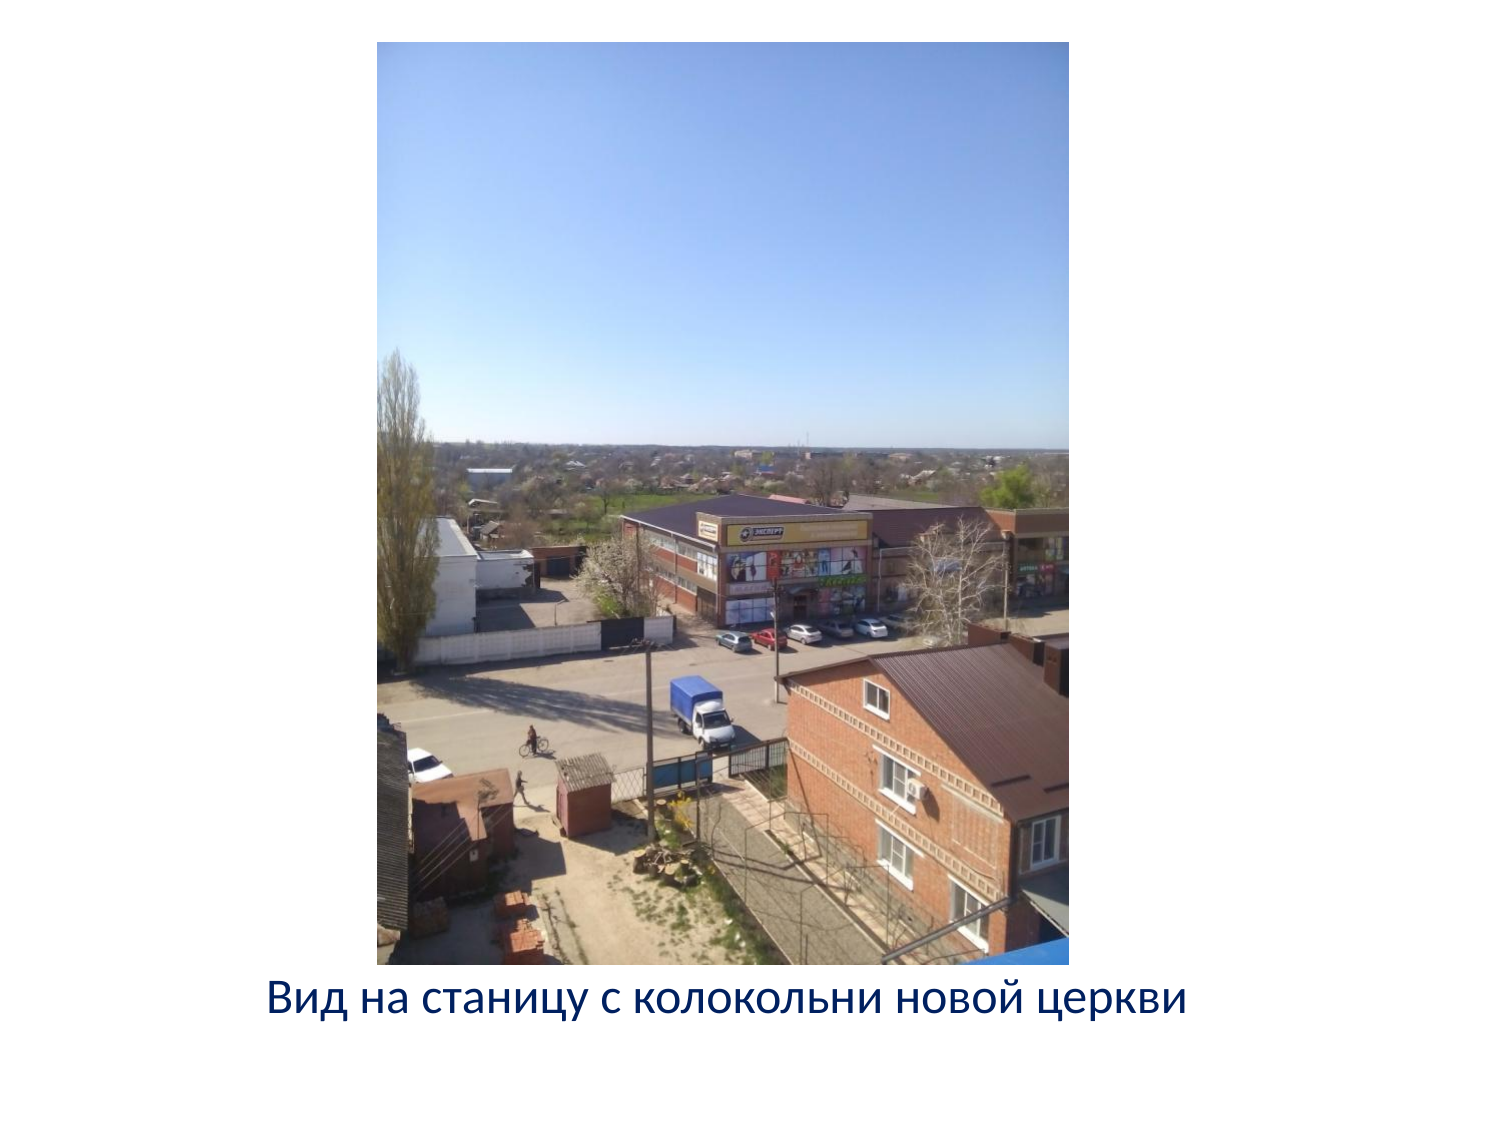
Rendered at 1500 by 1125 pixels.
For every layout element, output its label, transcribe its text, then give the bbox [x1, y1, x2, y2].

title Вид на станицу с колокольни новой церкви [29, 952, 1425, 1094]
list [377, 42, 1070, 965]
